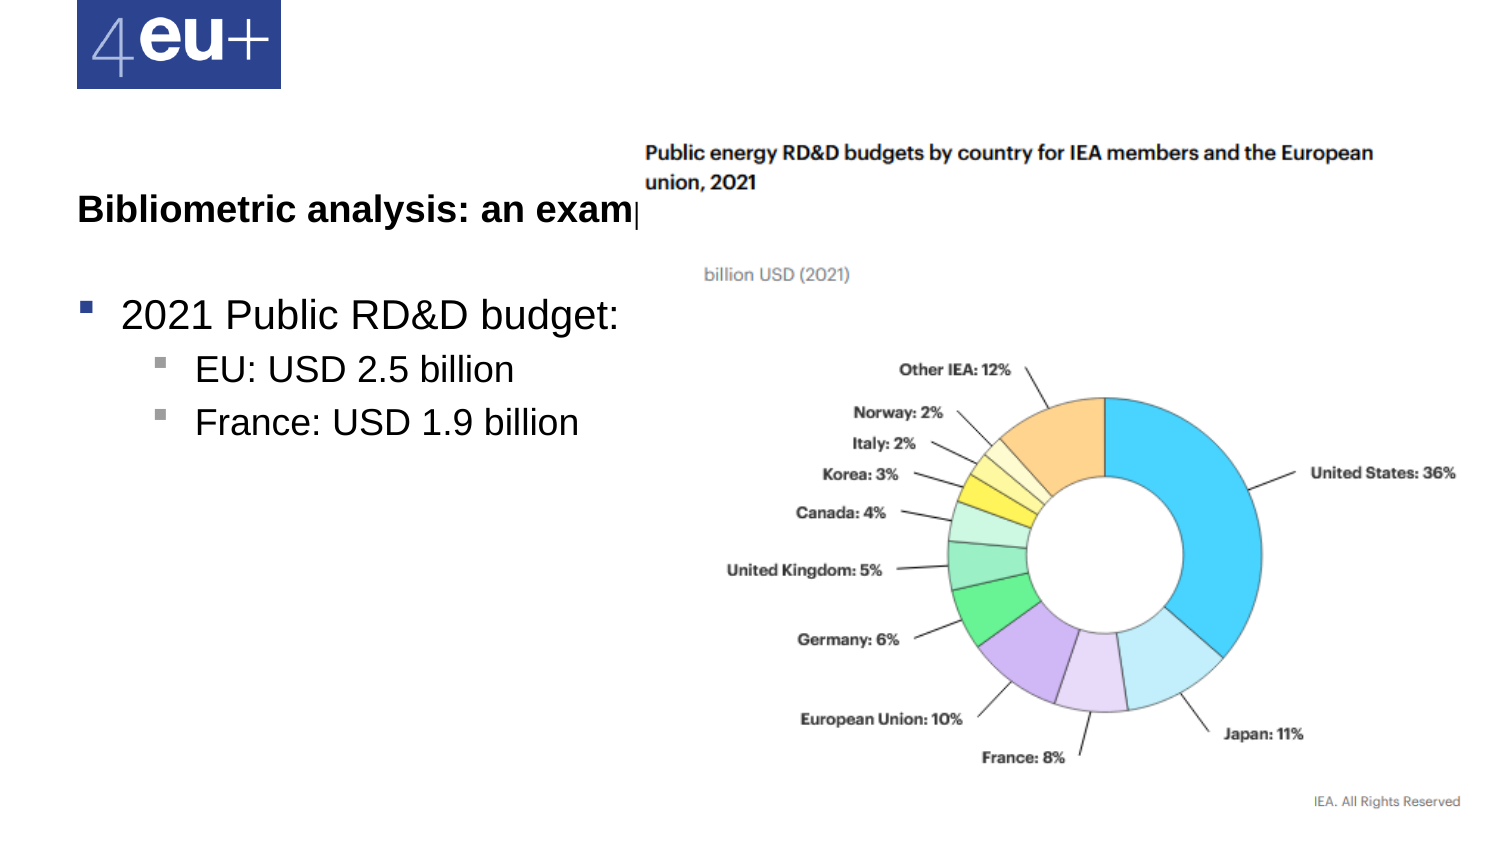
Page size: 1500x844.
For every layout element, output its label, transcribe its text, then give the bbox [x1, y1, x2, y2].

list 2021 Public RD&D budget: EU: USD 2.5 billion France: USD 1.9 billion [61, 280, 632, 755]
picture [1306, 787, 1469, 815]
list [637, 138, 1469, 789]
title Bibliometric analysis: an example [62, 176, 632, 279]
picture [77, 0, 281, 89]
